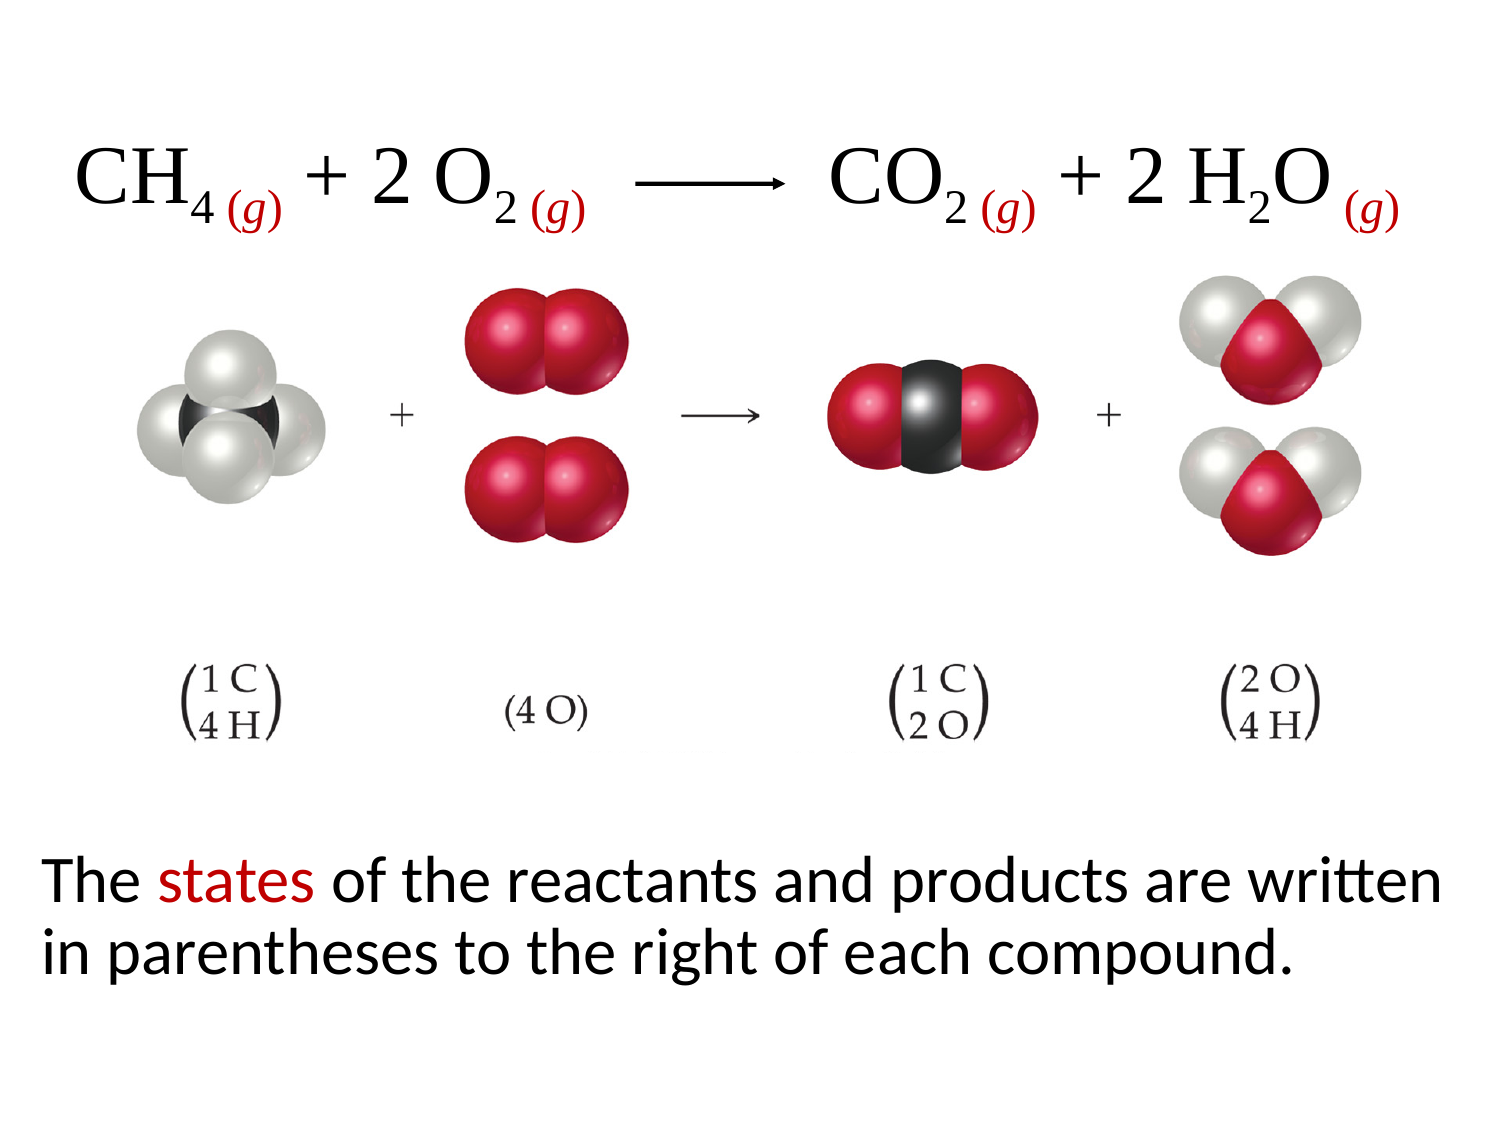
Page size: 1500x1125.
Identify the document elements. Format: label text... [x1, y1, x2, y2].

text_box The states of the reactants and products are written in parentheses to the right of each compound. [0, 837, 1471, 1063]
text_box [124, 262, 1376, 753]
text_box CH4 (g) + 2 O2 (g) CO2 (g) + 2 H2O (g) [0, 112, 1475, 375]
text_box [635, 177, 786, 190]
